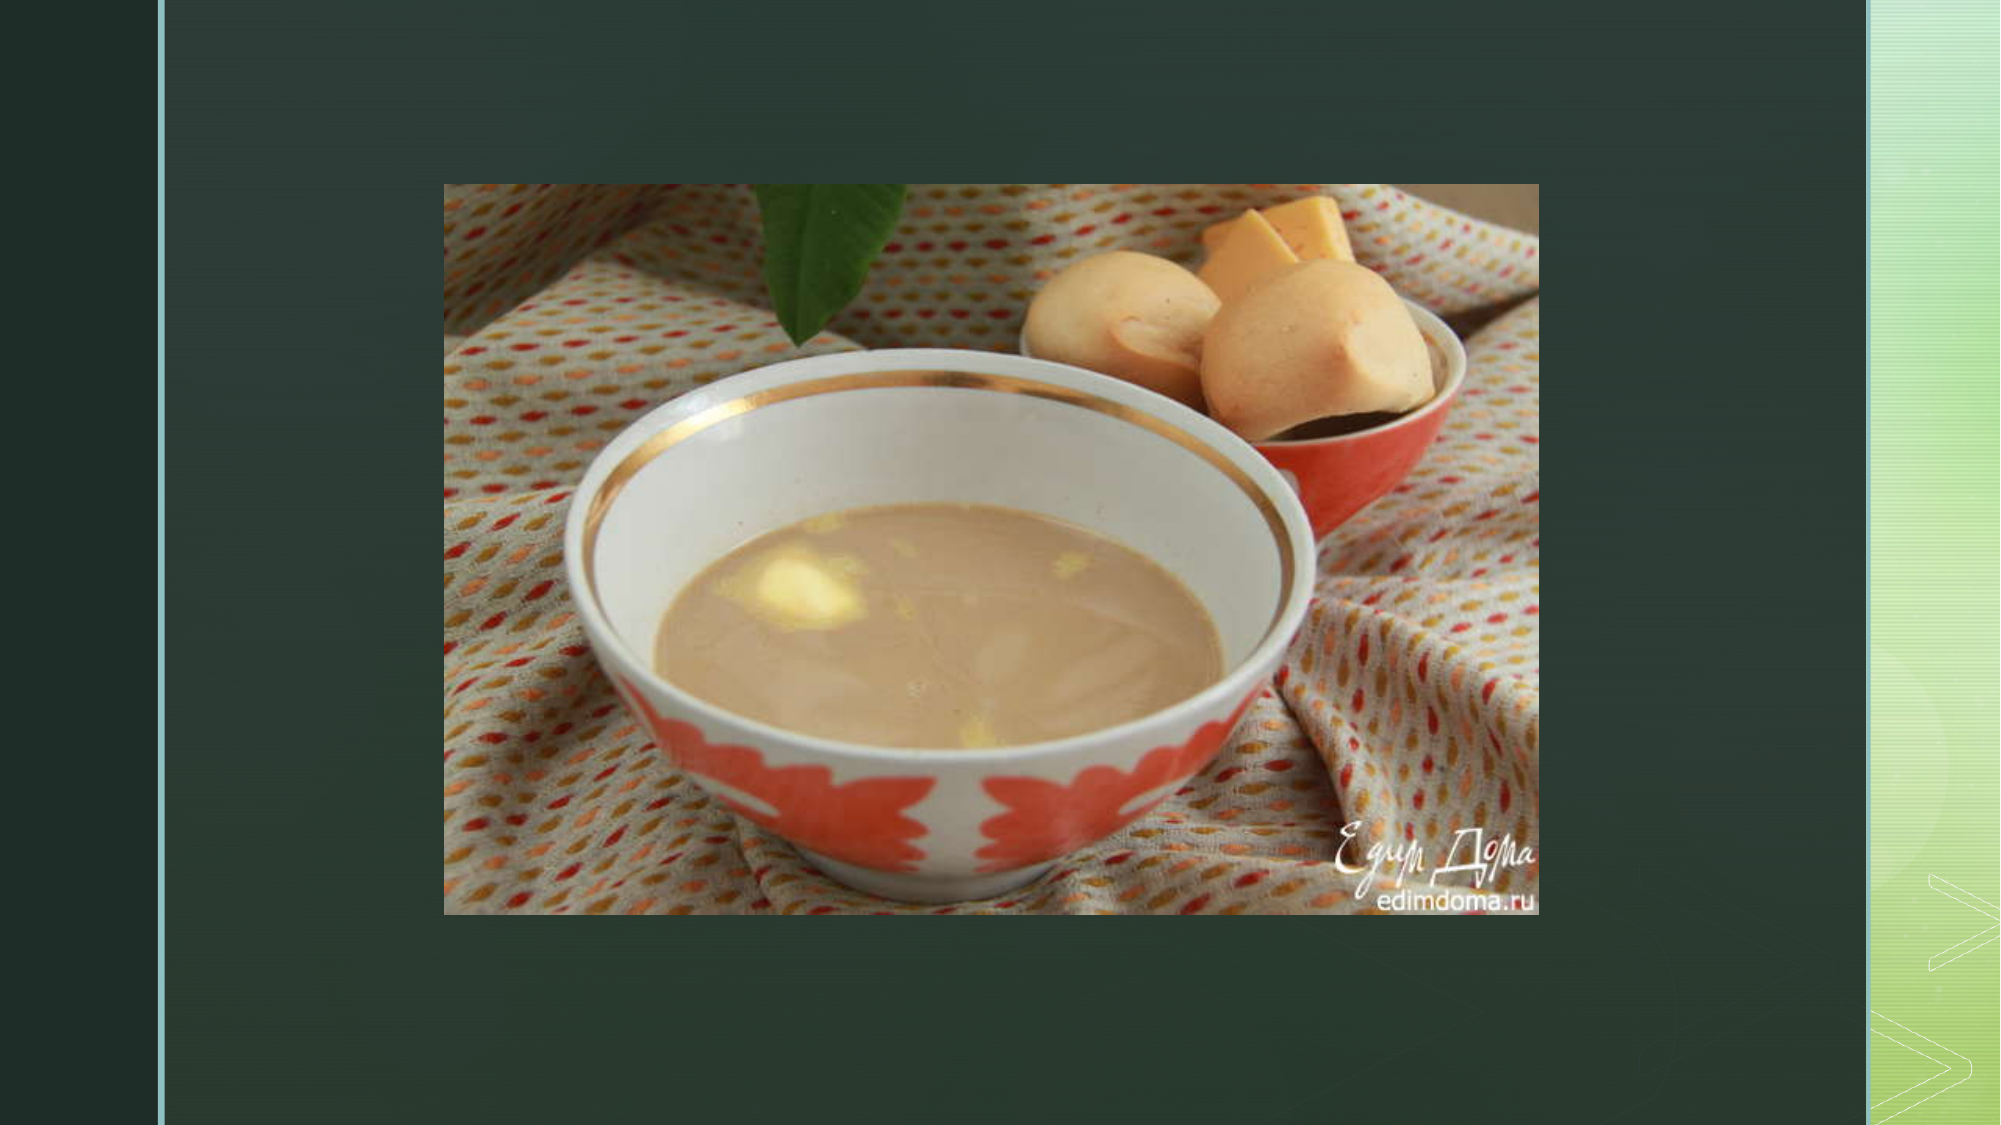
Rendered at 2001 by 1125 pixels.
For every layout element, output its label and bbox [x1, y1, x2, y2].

picture [1871, 0, 2001, 1125]
picture [444, 184, 1539, 915]
